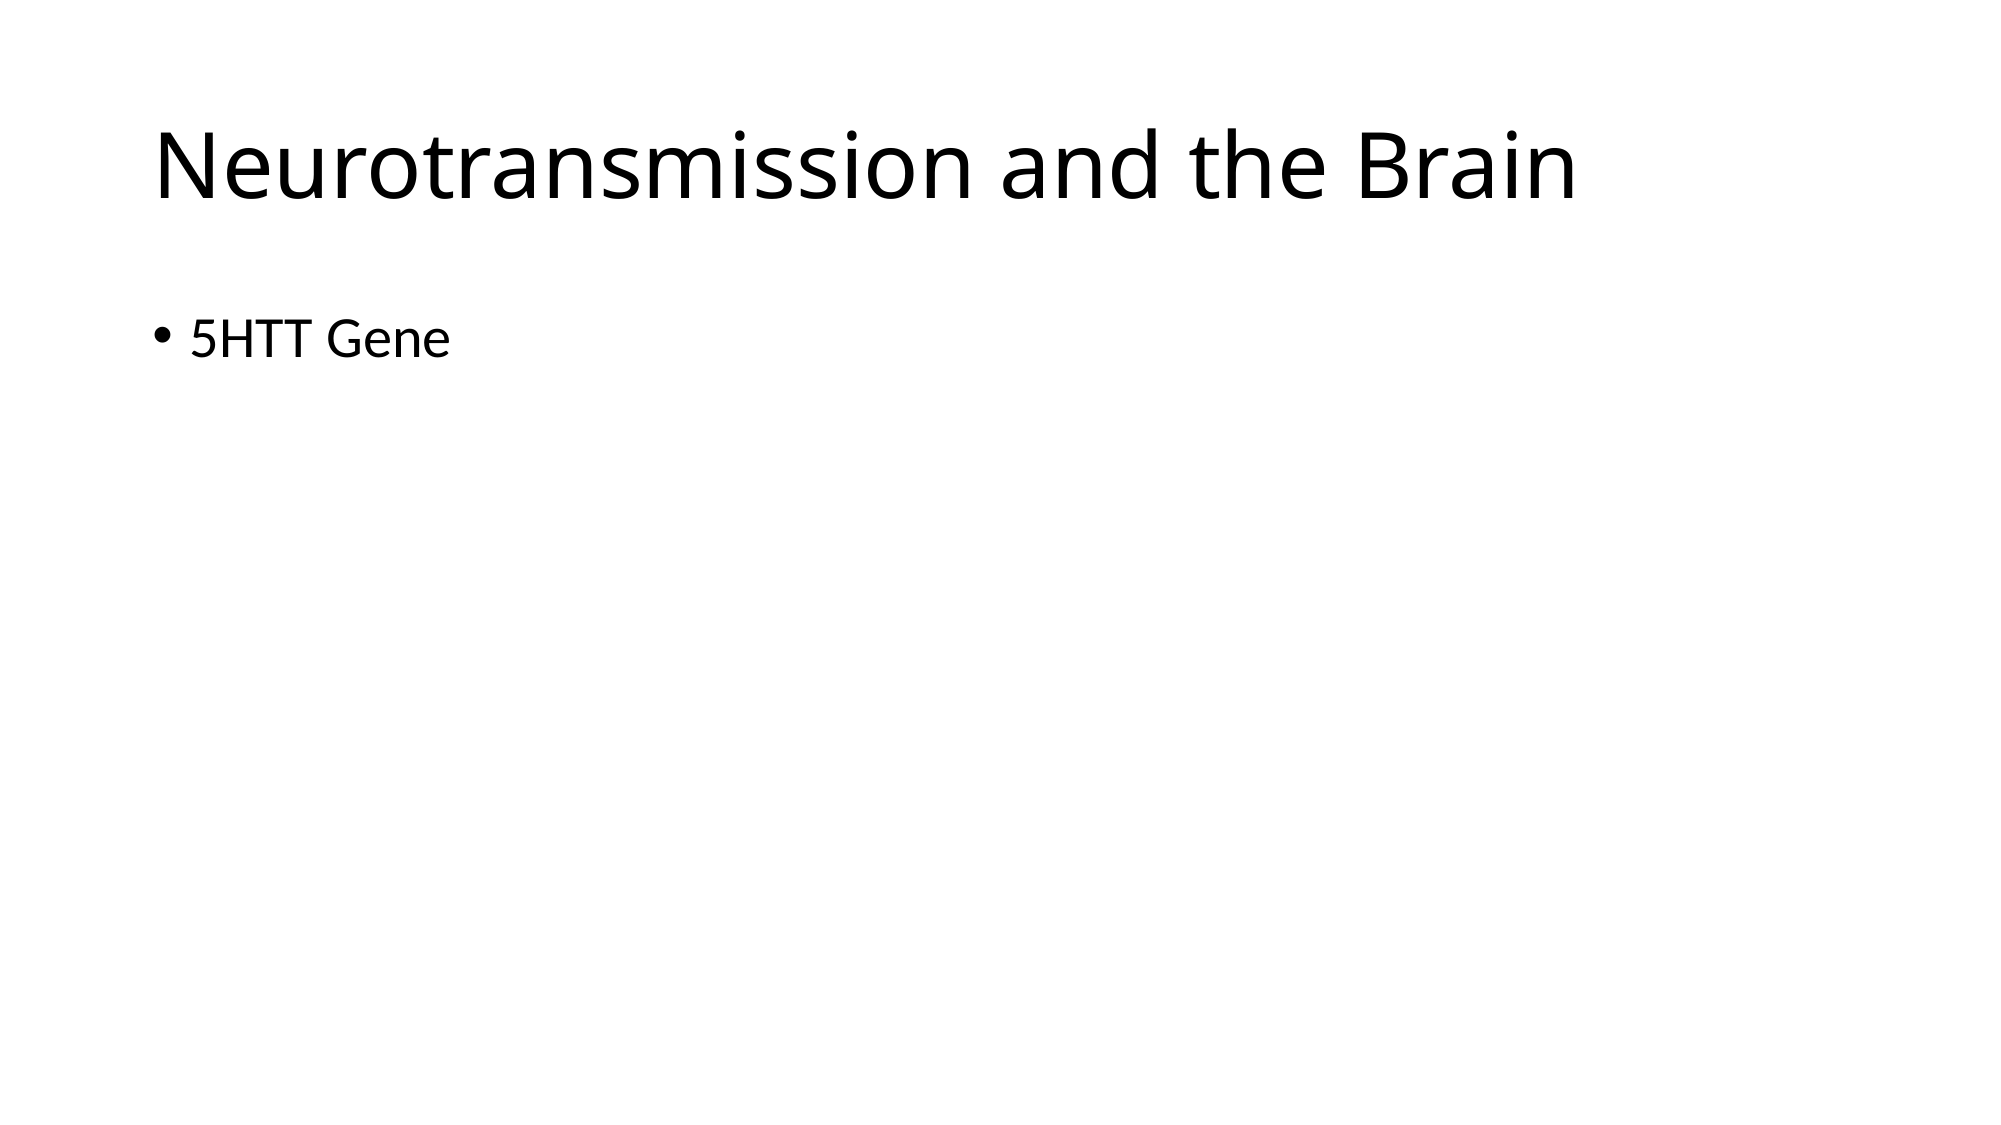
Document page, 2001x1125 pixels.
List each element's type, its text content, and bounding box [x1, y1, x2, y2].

list 5HTT Gene [137, 299, 1863, 1014]
title Neurotransmission and the Brain [137, 59, 1863, 278]
